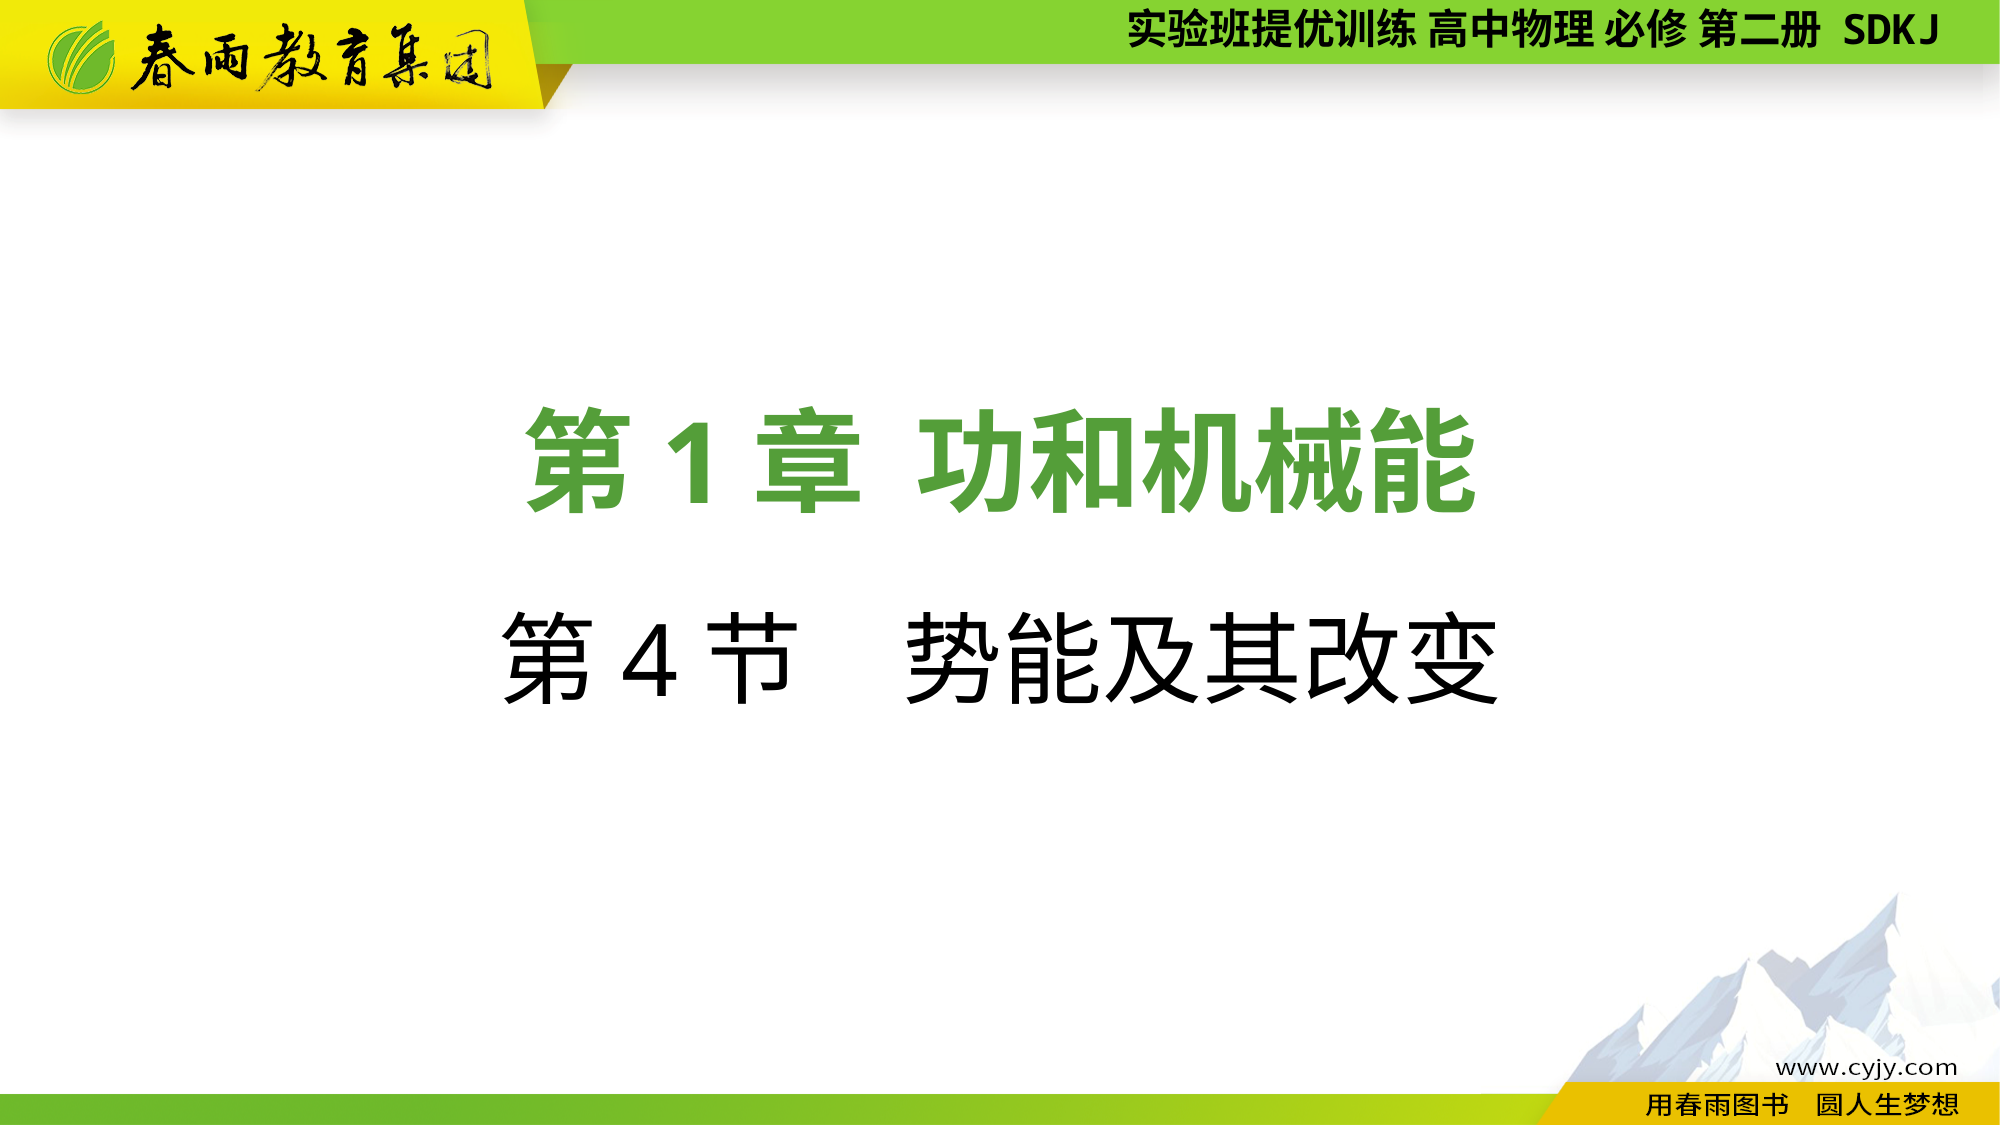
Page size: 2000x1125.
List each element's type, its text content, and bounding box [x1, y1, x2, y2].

picture [0, 0, 2000, 1125]
text_box 第1章 功和机械能 [54, 316, 1946, 528]
text_box 第4节 势能及其改变 [54, 528, 1946, 724]
